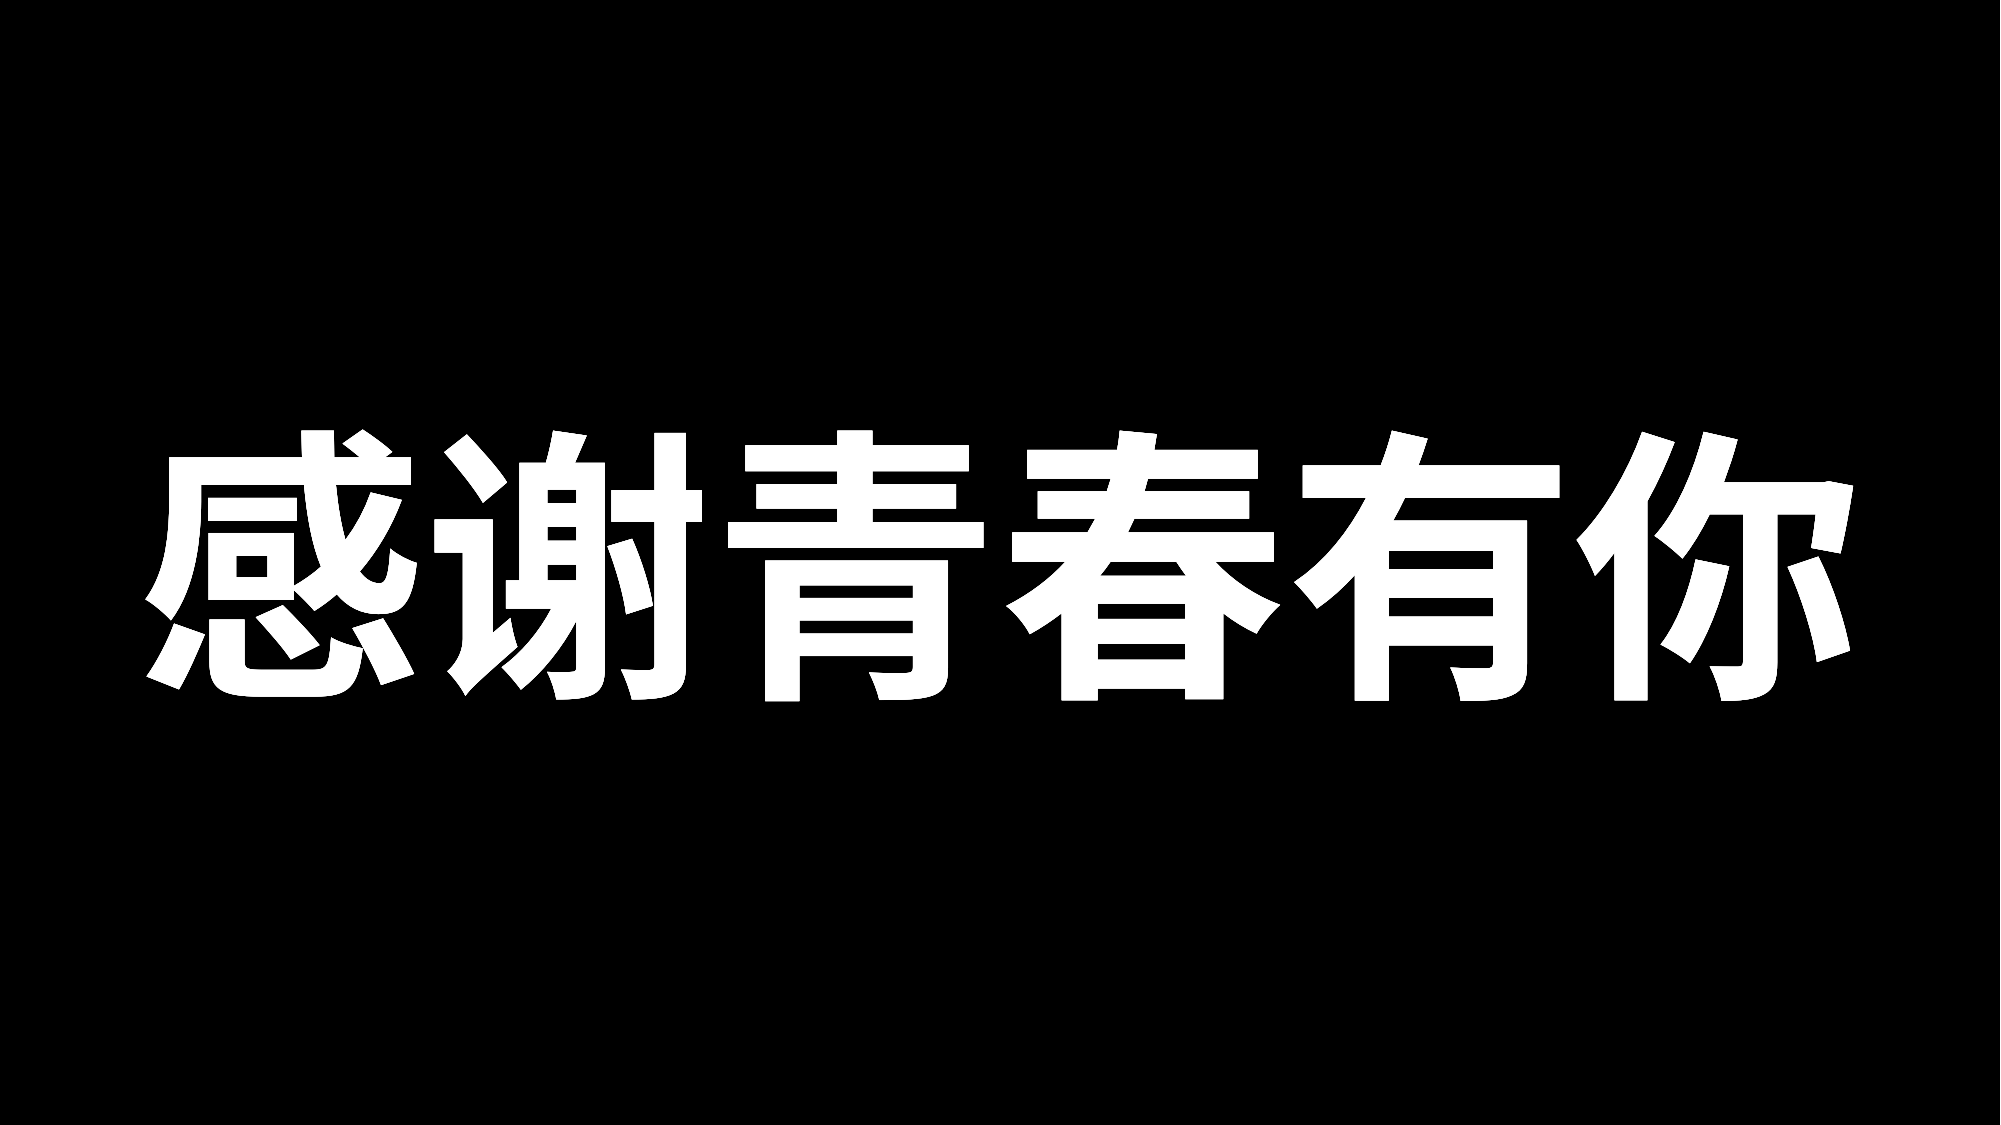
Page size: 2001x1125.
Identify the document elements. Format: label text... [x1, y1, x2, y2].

text_box 感谢青春有你 [61, 380, 1939, 741]
